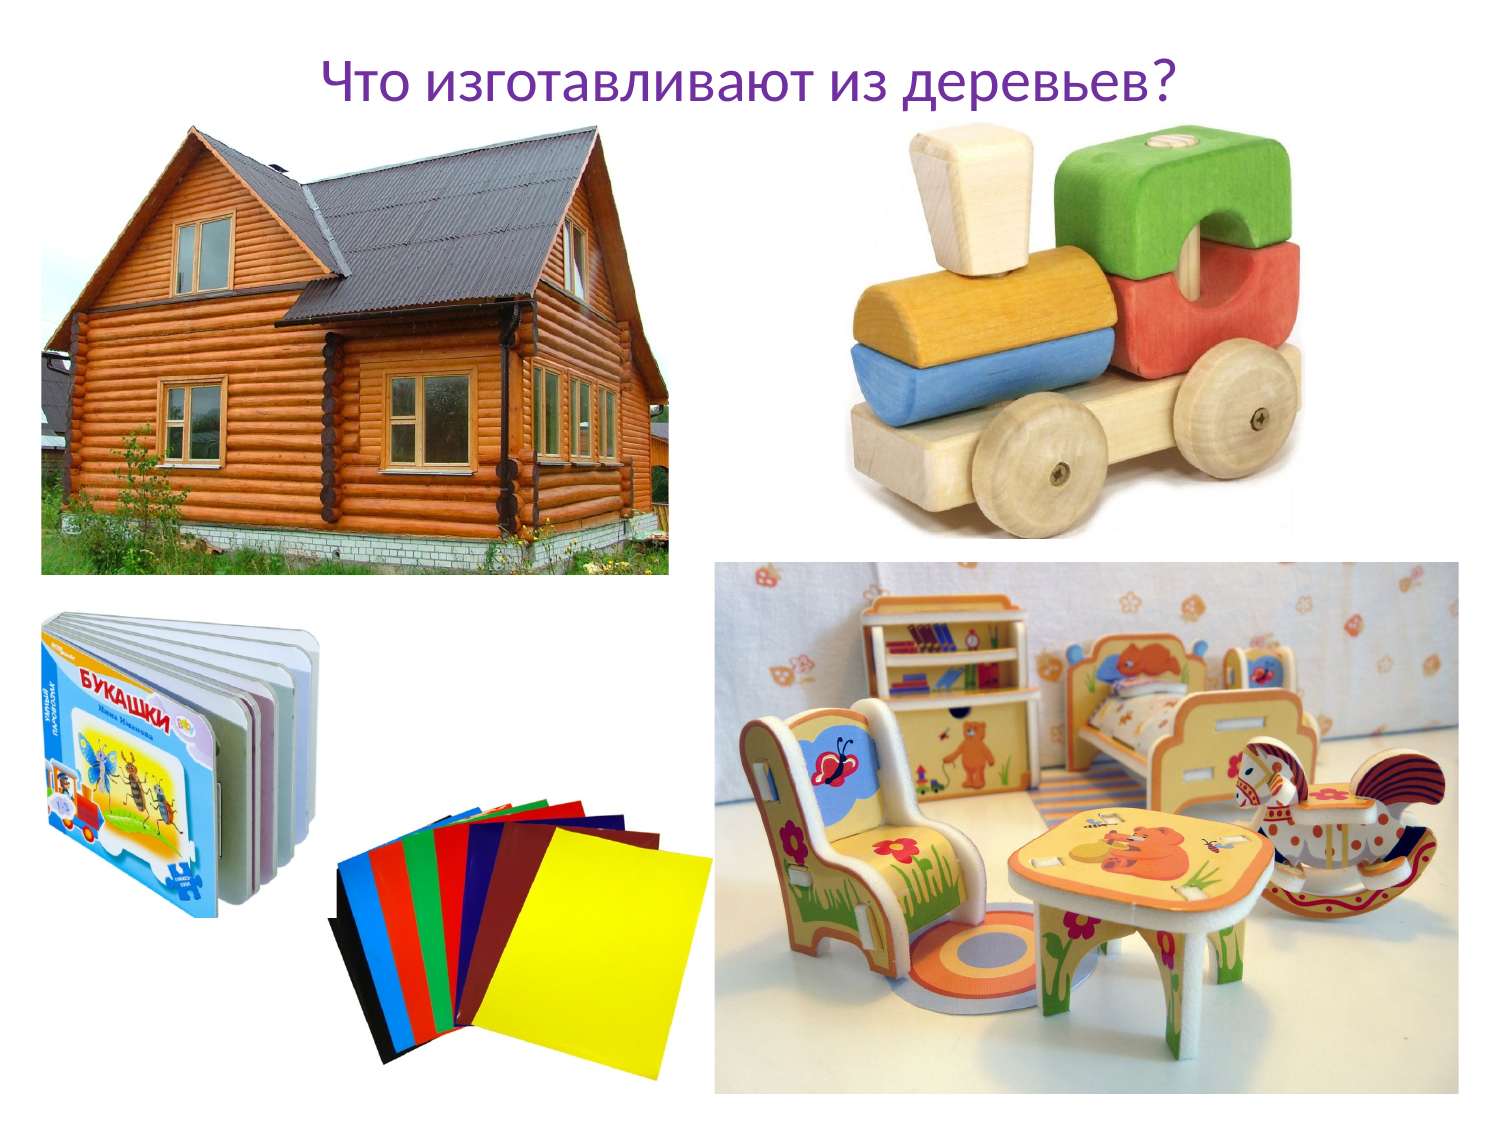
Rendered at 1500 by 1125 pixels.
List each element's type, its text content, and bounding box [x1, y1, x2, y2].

picture [40, 113, 669, 575]
title Что изготавливают из деревьев? [75, 30, 1425, 197]
picture [844, 113, 1306, 540]
picture [41, 562, 1459, 1094]
